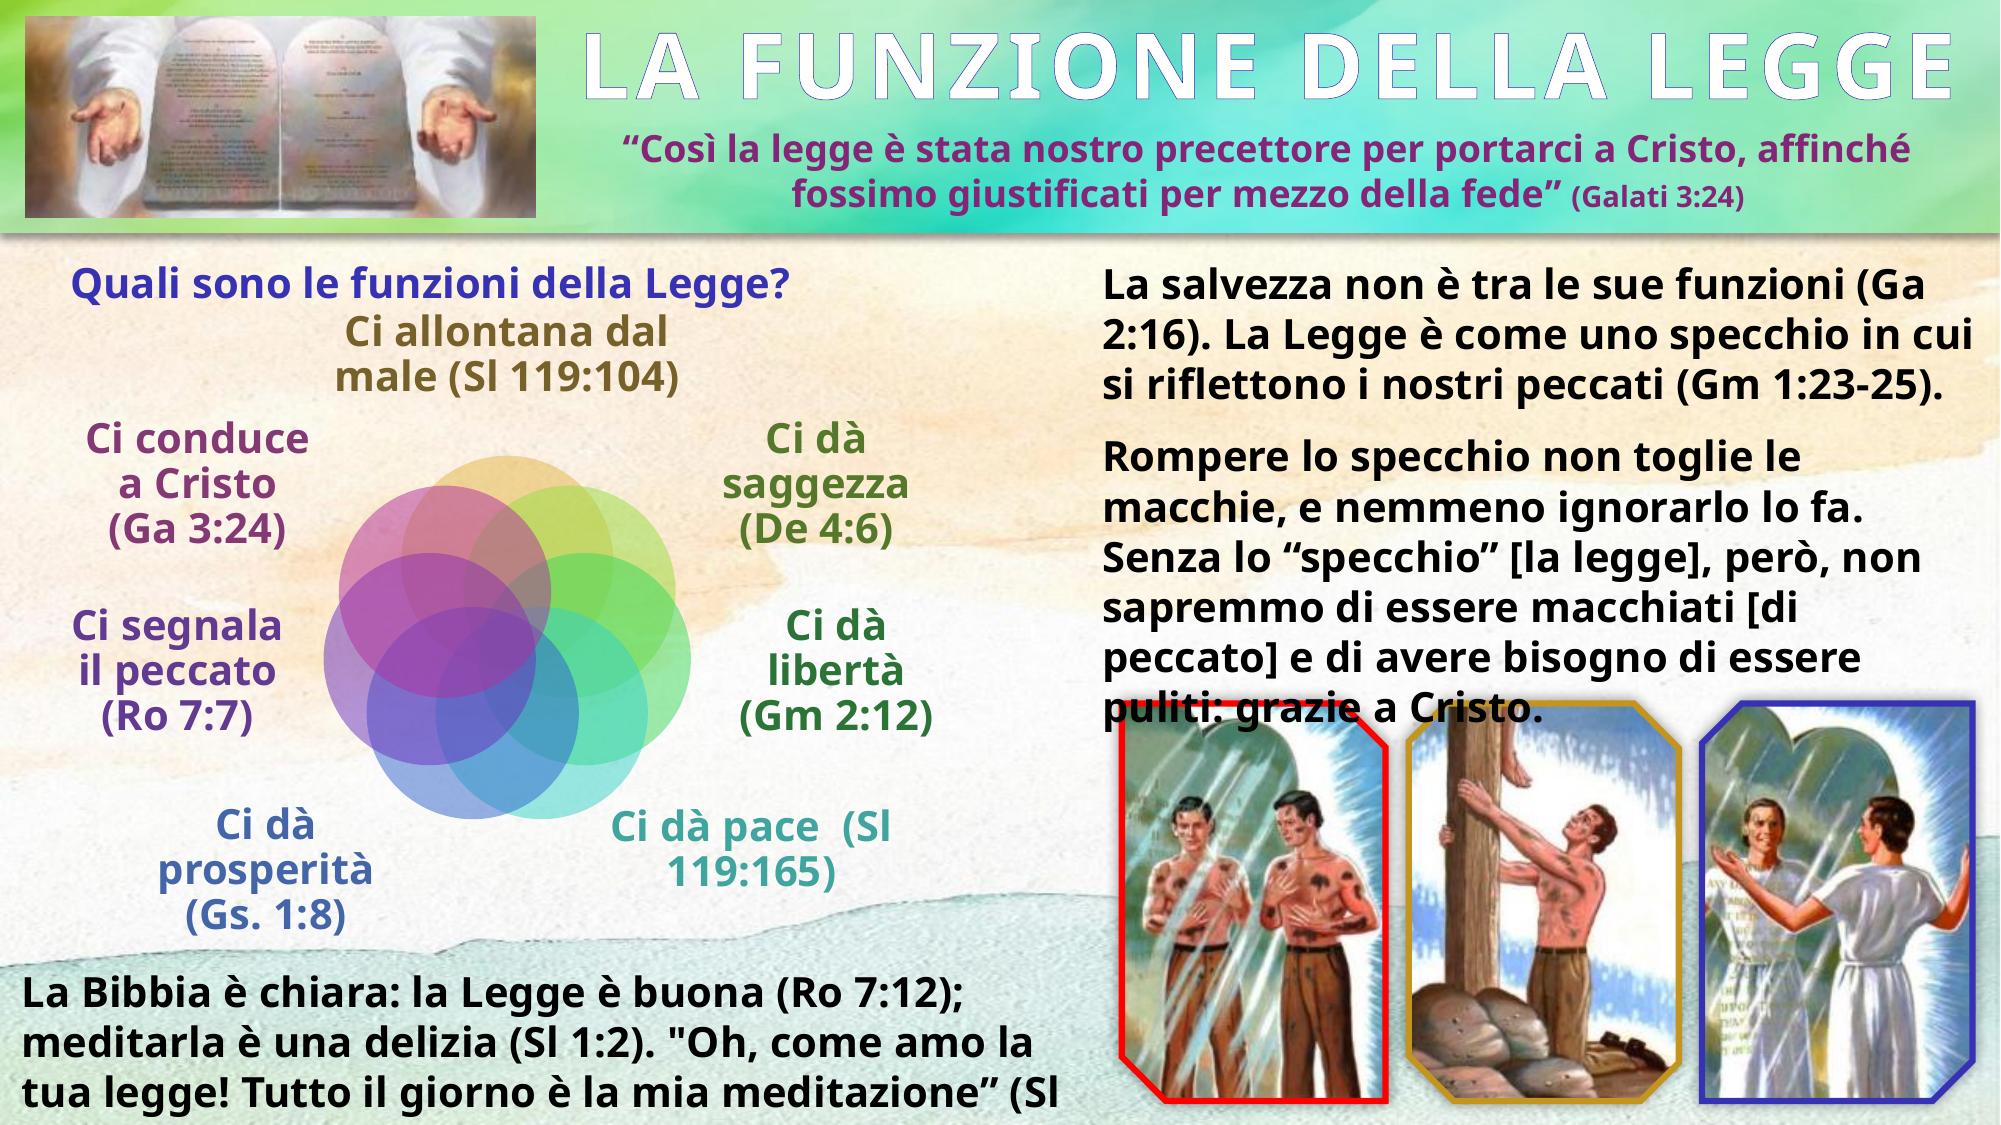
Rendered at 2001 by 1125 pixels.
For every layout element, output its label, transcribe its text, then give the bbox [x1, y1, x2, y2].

text_box La Bibbia è chiara: la Legge è buona (Ro 7:12); meditarla è una delizia (Sl 1:2). "Oh, come amo la tua legge! Tutto il giorno è la mia meditazione” (Sl 119:97). [6, 958, 1112, 1125]
picture [0, 0, 2001, 1125]
text_box La salvezza non è tra le sue funzioni (Ga 2:16). La Legge è come uno specchio in cui si riflettono i nostri peccati (Gm 1:23-25). [1087, 250, 2000, 416]
text_box “Così la legge è stata nostro precettore per portarci a Cristo, affinché fossimo giustificati per mezzo della fede” (Galati 3:24) [542, 117, 2000, 223]
text_box Rompere lo specchio non toglie le macchie, e nemmeno ignorarlo lo fa. Senza lo “specchio” [la legge], però, non sapremmo di essere macchiati [di peccato] e di avere bisogno di essere puliti: grazie a Cristo. [1087, 422, 2000, 738]
text_box Quali sono le funzioni della Legge? [55, 249, 1095, 315]
text_box [0, 0, 2000, 234]
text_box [62, 289, 953, 942]
picture [25, 16, 537, 219]
text_box LA FUNZIONE DELLA LEGGE [535, 0, 2000, 117]
